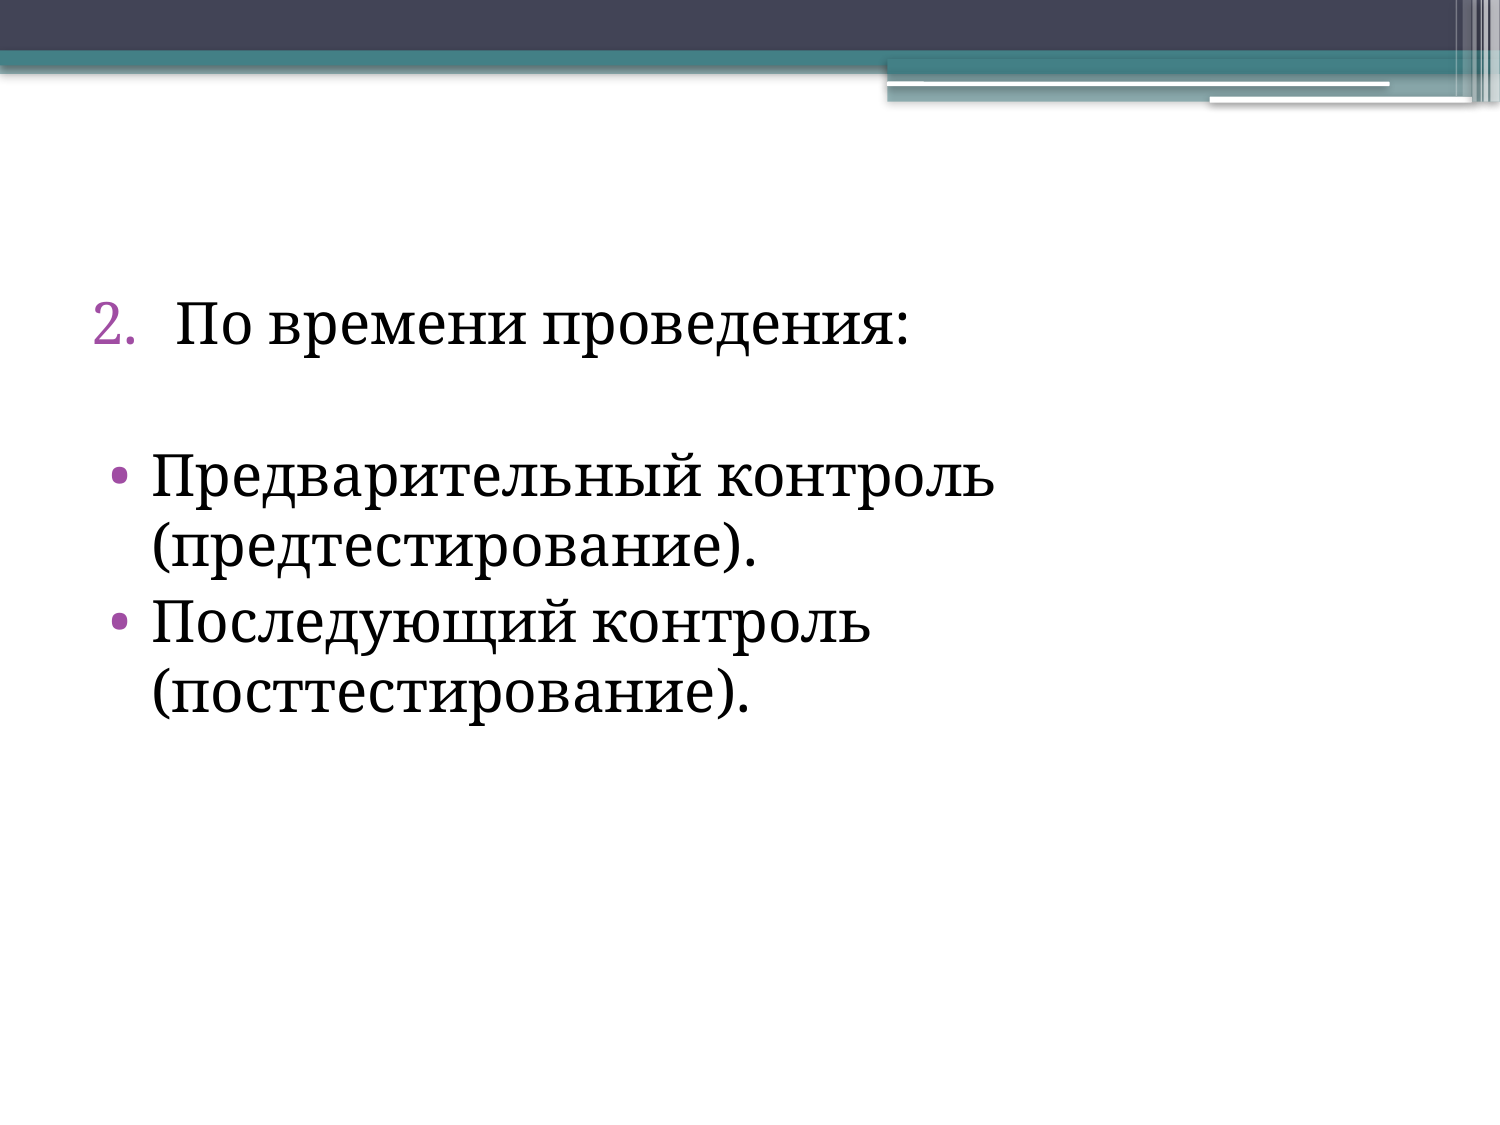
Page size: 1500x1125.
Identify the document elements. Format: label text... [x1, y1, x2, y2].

list По времени проведения: Предварительный контроль (предтестирование). Последующий контроль (посттестирование). [76, 278, 1427, 989]
